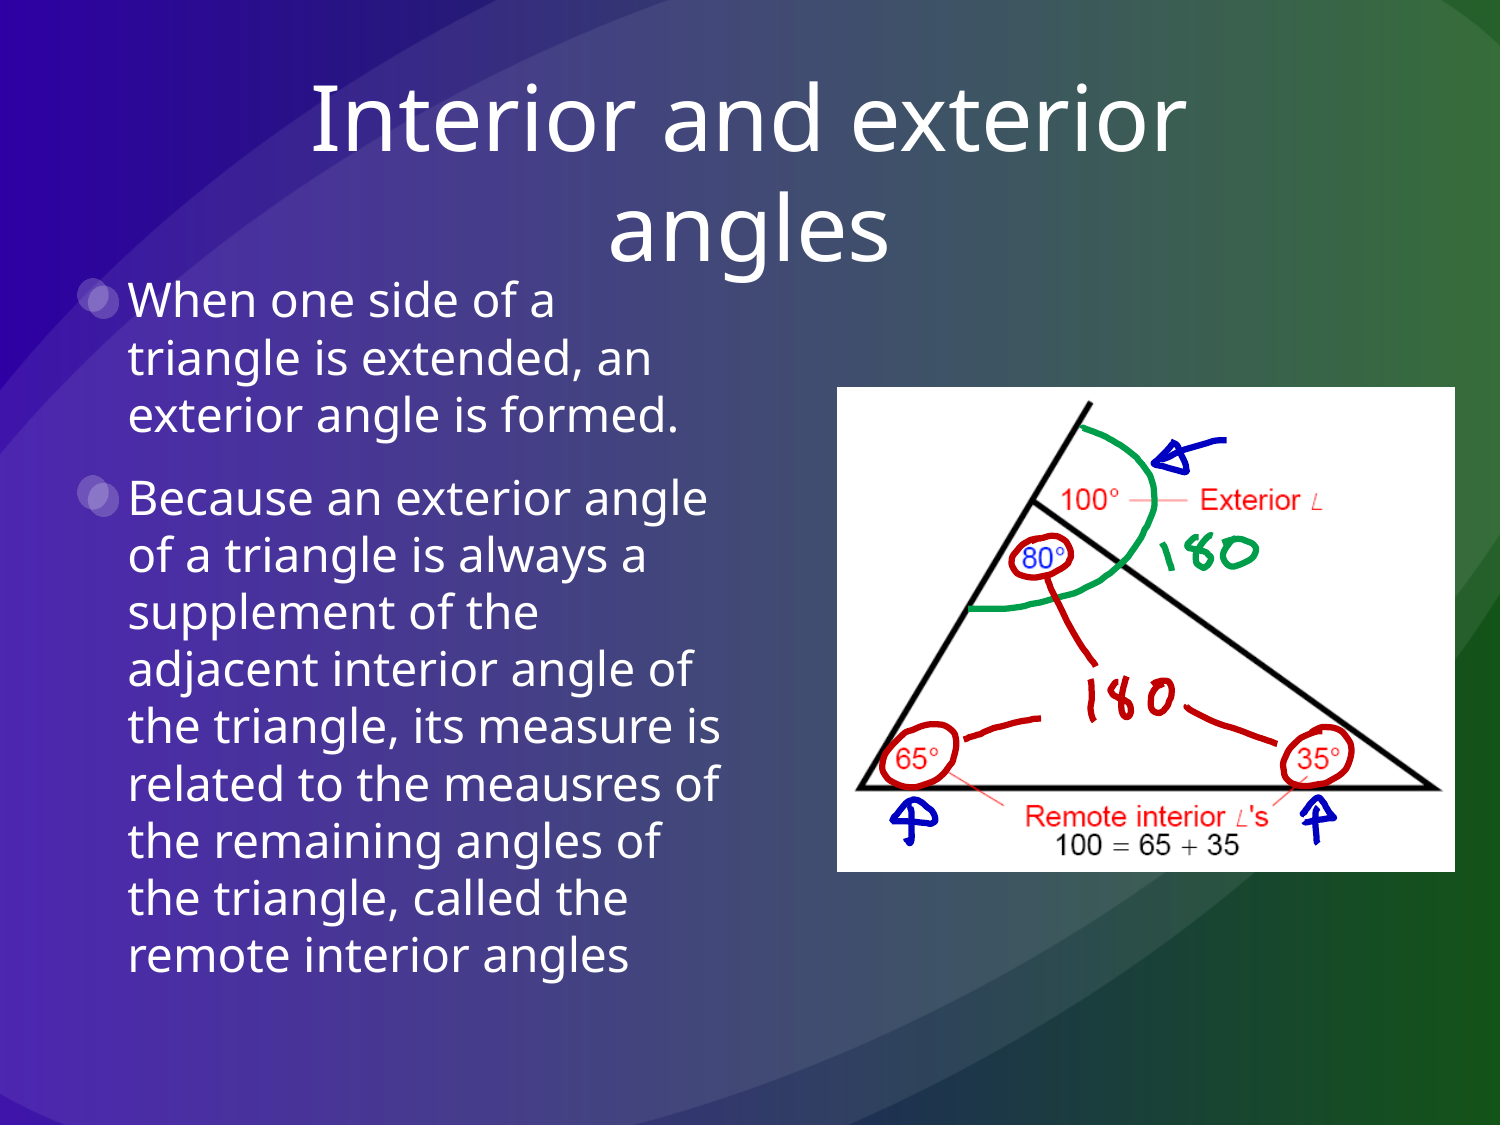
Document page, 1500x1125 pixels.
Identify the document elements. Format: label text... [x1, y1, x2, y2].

picture [0, 0, 1500, 1125]
list When one side of a triangle is extended, an exterior angle is formed. Because an exterior angle of a triangle is always a supplement of the adjacent interior angle of the triangle, its measure is related to the meausres of the remaining angles of the triangle, called the remote interior angles [62, 262, 738, 1000]
title Interior and exterior angles [283, 45, 1216, 288]
